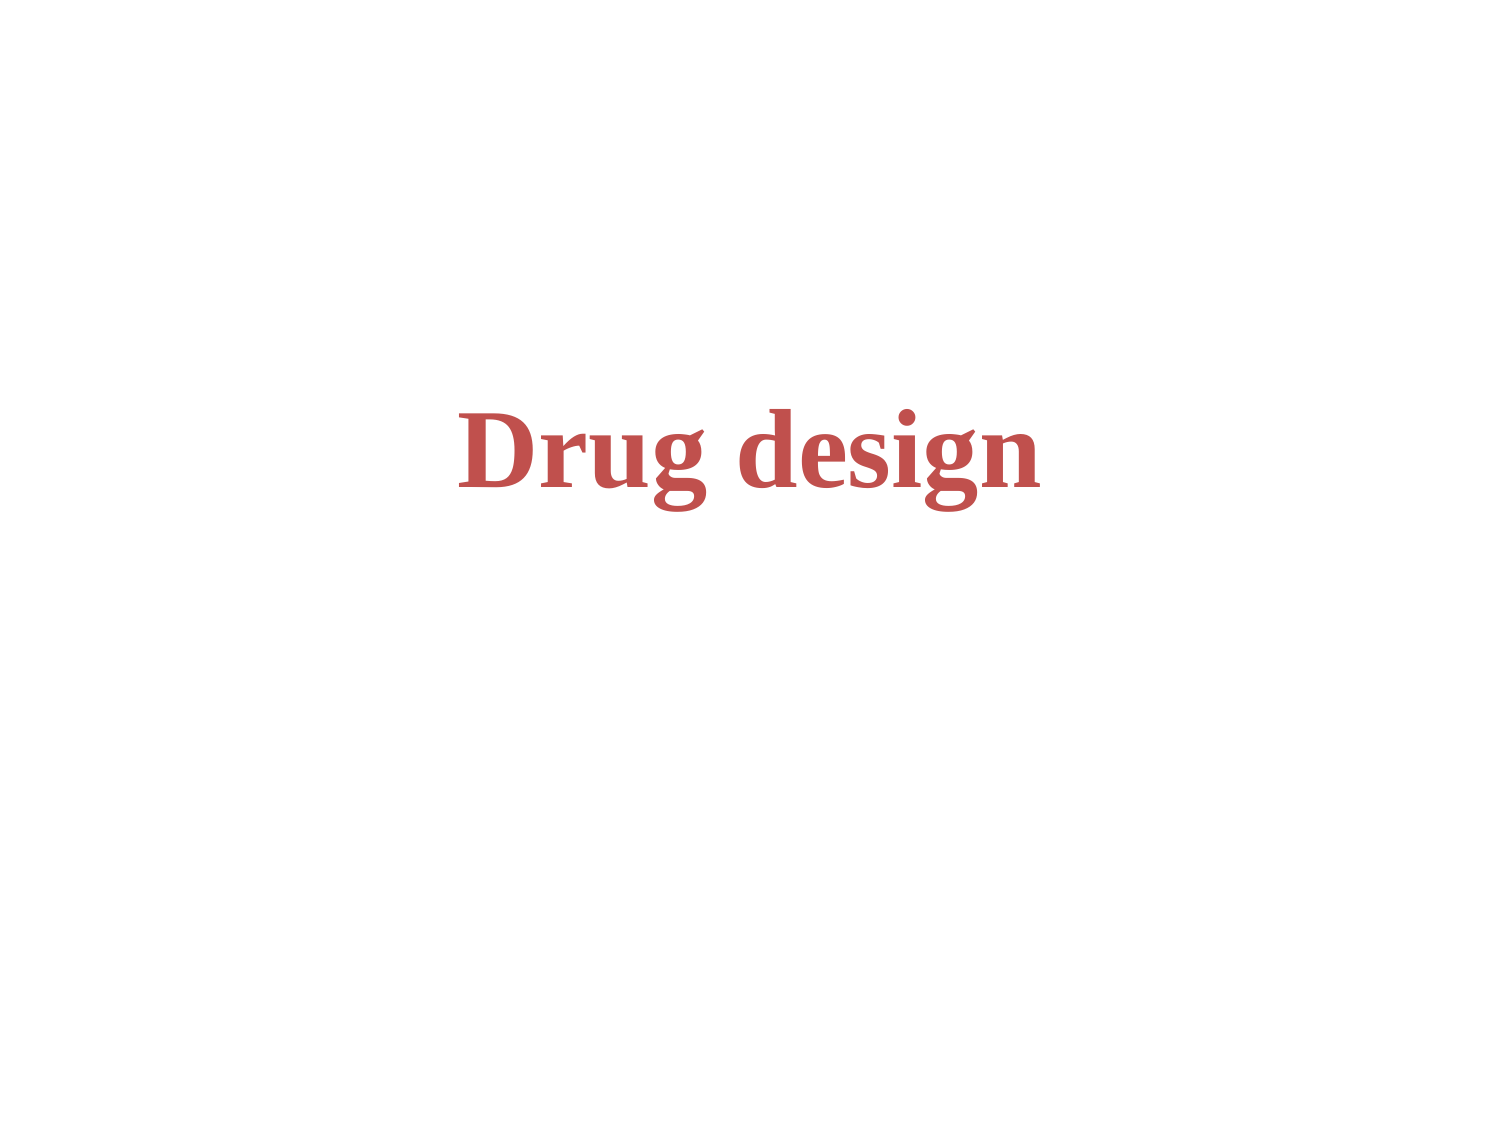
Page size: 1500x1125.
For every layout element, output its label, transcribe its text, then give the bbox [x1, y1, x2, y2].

text_box Drug design [112, 361, 1388, 603]
